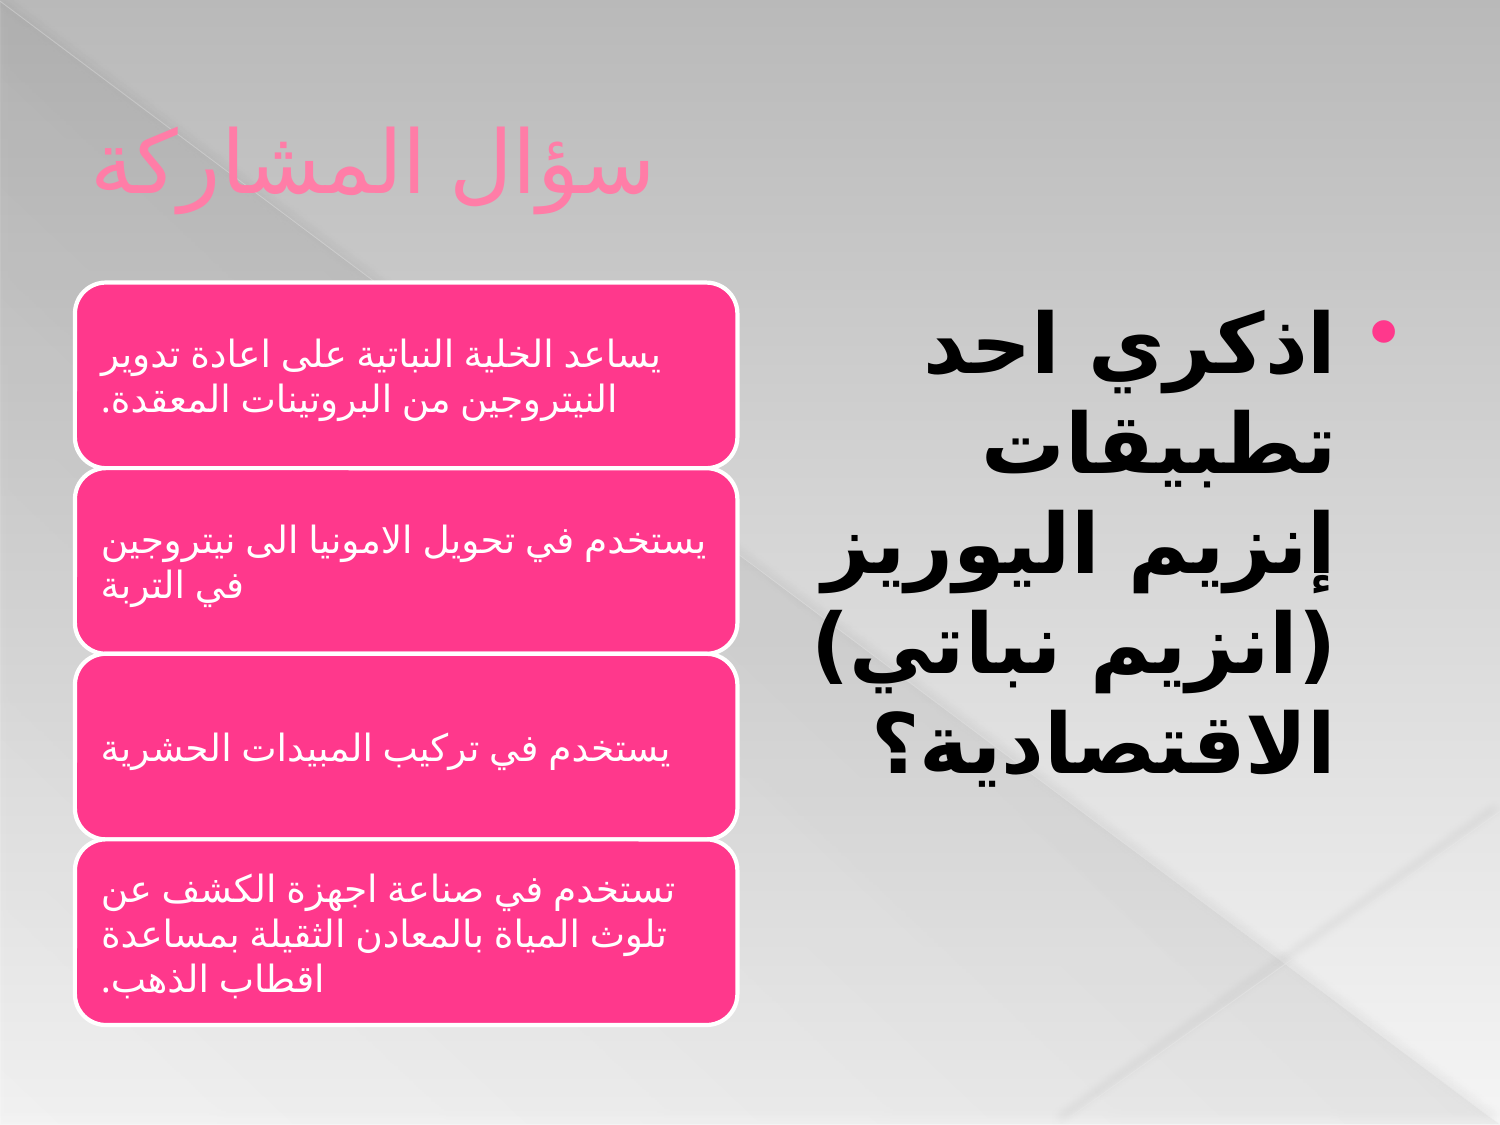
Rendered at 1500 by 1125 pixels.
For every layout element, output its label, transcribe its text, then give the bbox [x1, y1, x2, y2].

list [74, 282, 738, 1026]
title سؤال المشاركة [75, 43, 1425, 274]
list اذكري احد تطبيقات إنزيم اليوريز (انزيم نباتي) الاقتصادية؟ [762, 282, 1425, 1025]
